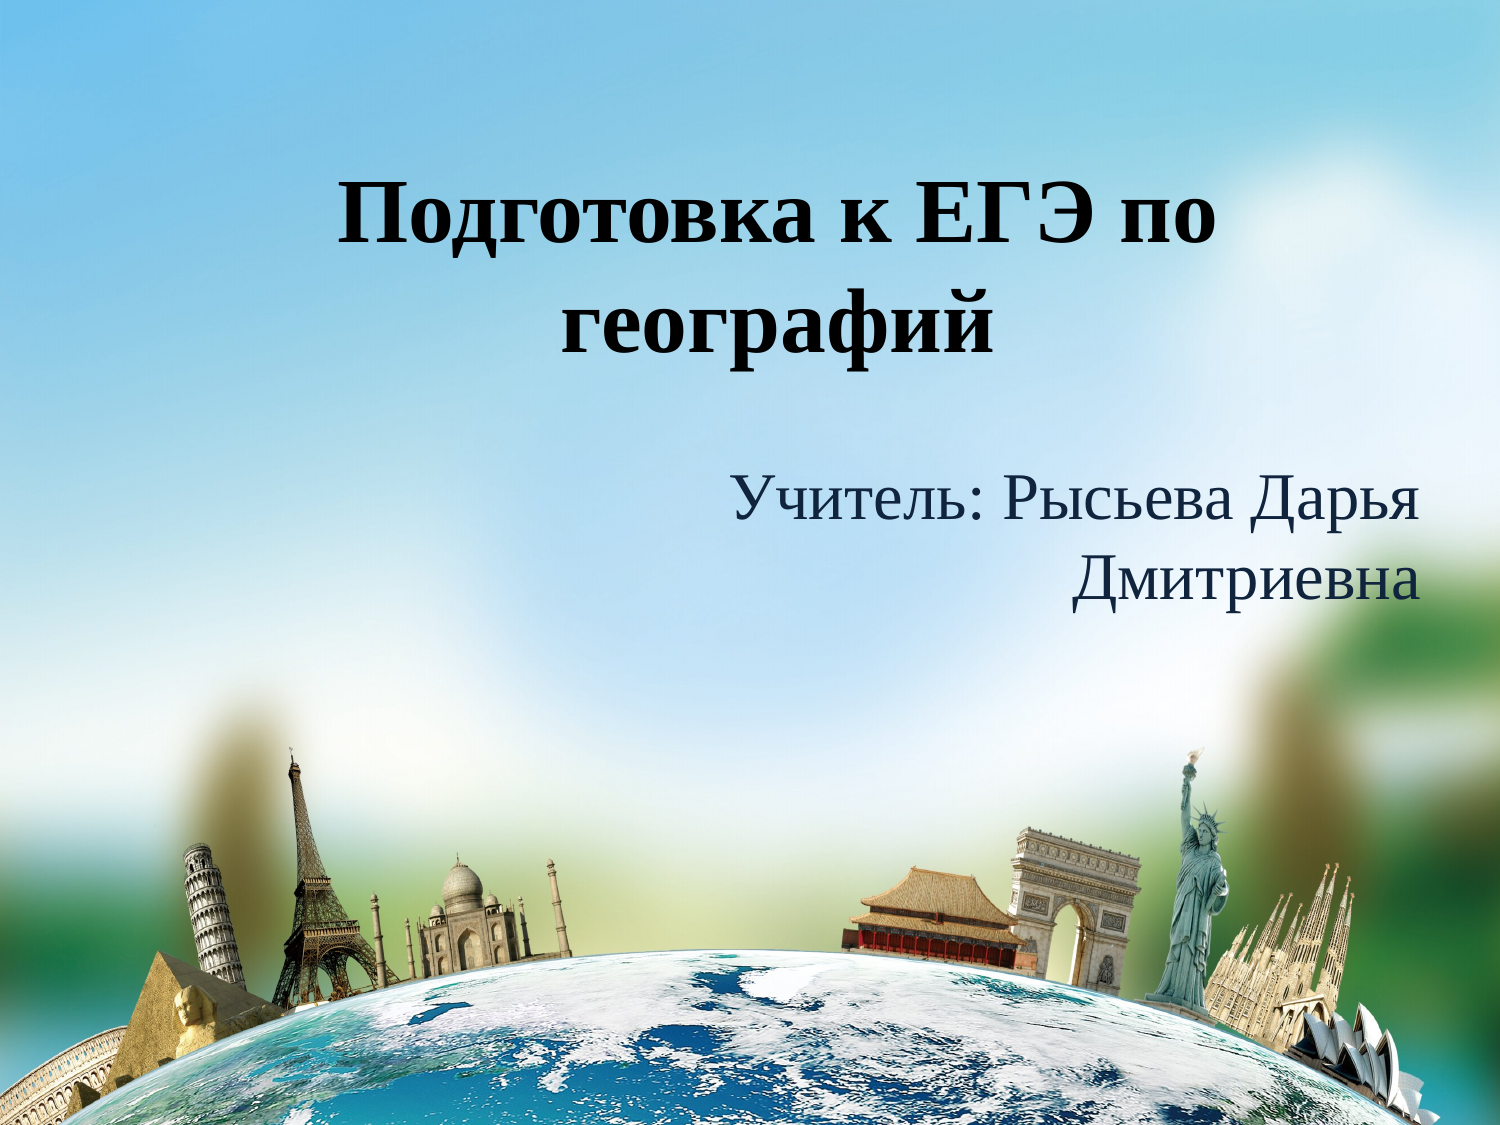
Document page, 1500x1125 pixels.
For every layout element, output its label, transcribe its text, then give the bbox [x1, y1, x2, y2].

picture [0, 0, 1500, 1125]
subtitle Учитель: Рысьева Дарья Дмитриевна [386, 445, 1437, 733]
picture [589, 1116, 605, 1125]
title Подготовка к ЕГЭ по географий [140, 140, 1416, 382]
